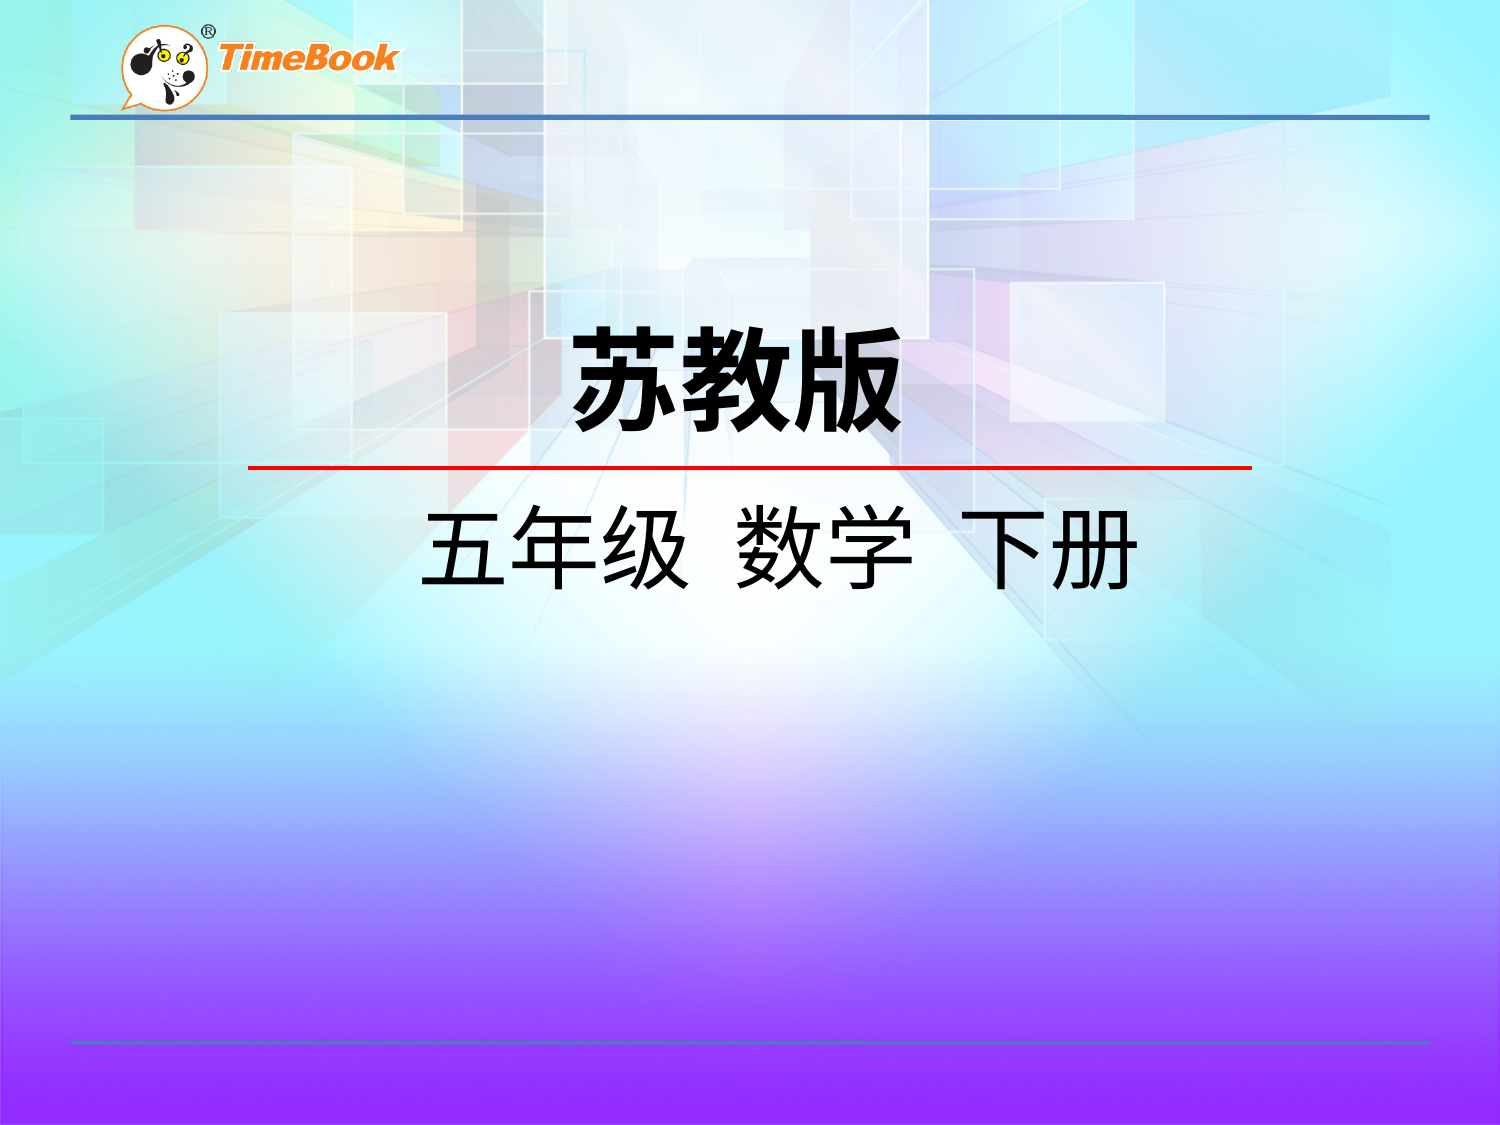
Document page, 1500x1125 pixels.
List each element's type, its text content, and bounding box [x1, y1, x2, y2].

picture [0, 0, 1500, 1125]
text_box 苏教版 [549, 302, 925, 453]
text_box 五年级 数学 下册 [312, 483, 1246, 609]
